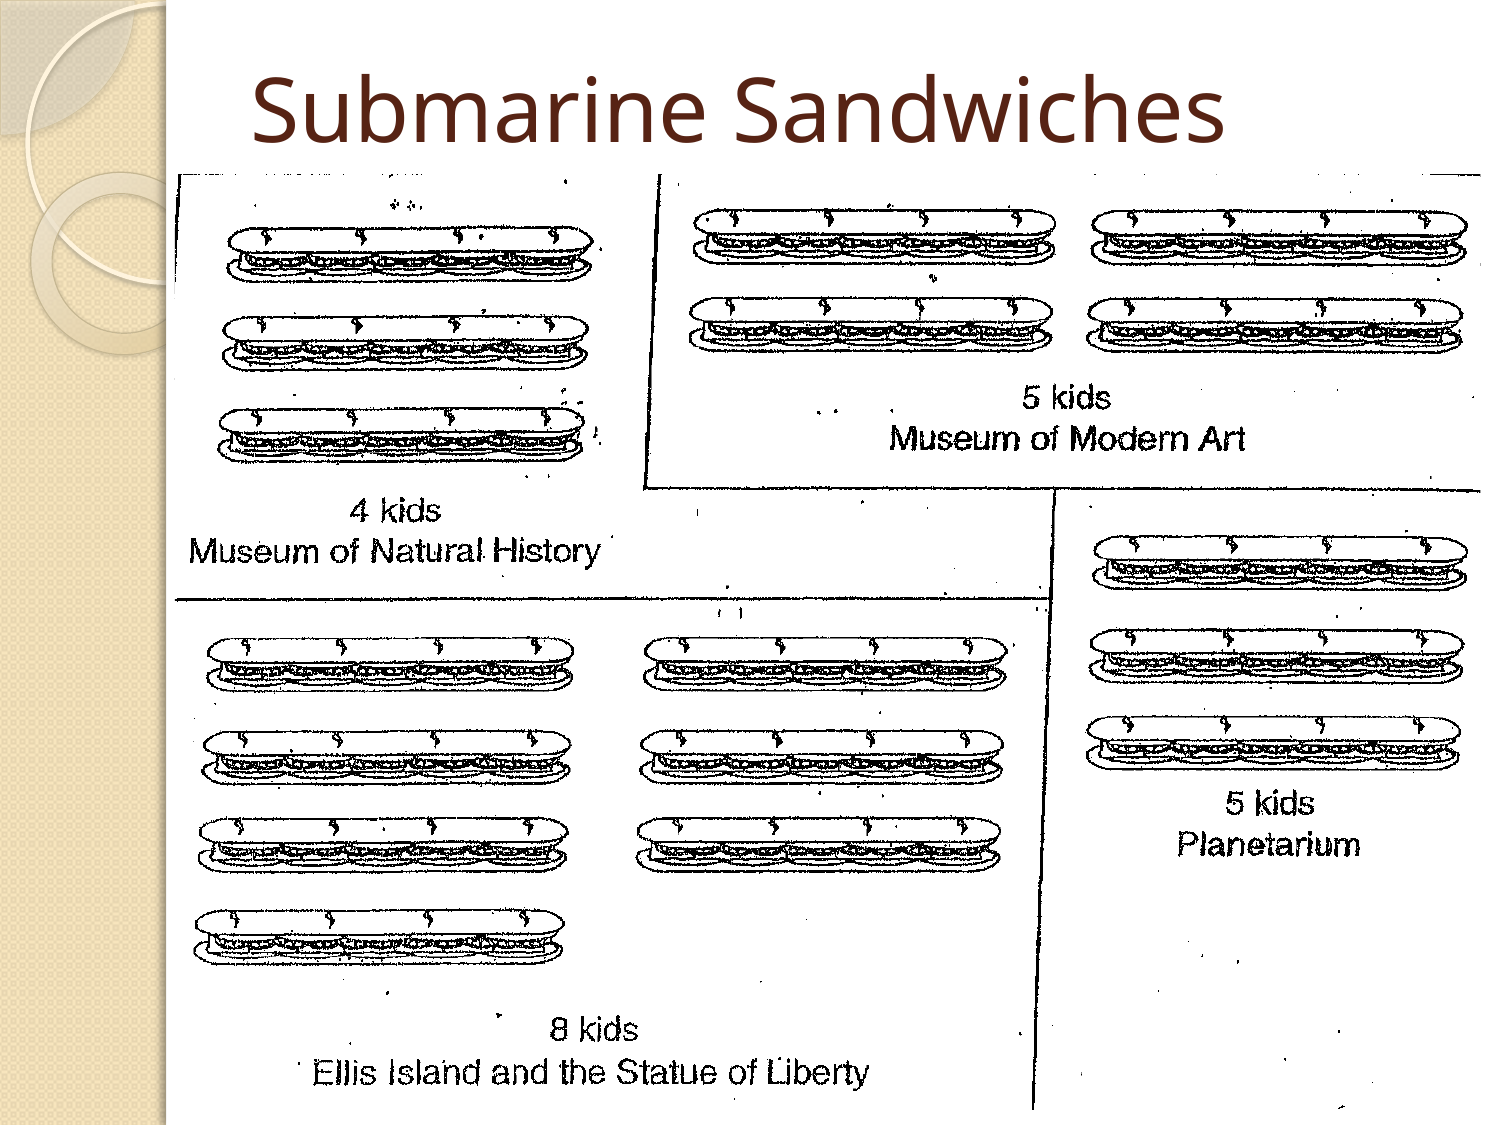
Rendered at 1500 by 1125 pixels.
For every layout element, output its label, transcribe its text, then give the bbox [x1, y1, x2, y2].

title Submarine Sandwiches [235, 12, 1466, 171]
picture [174, 174, 1481, 1110]
